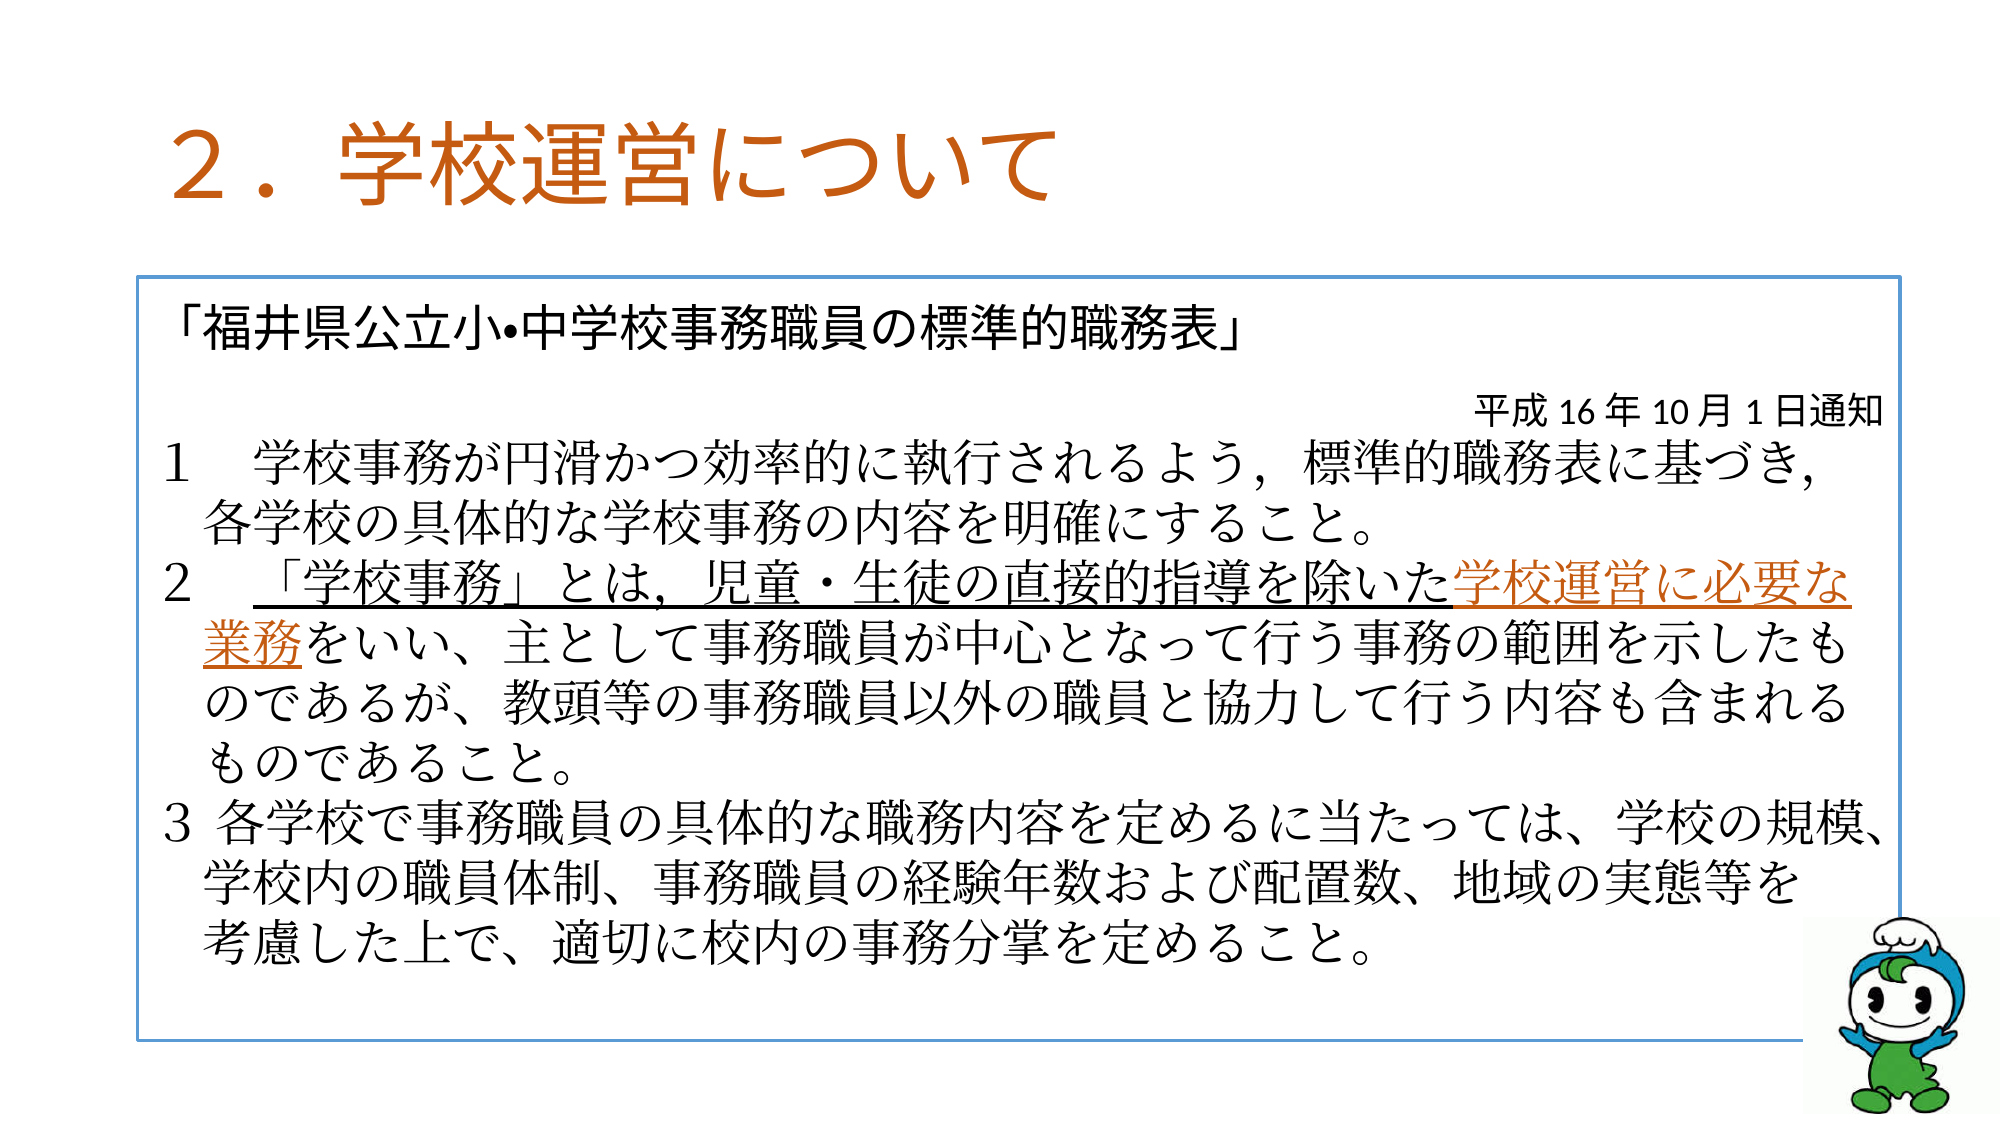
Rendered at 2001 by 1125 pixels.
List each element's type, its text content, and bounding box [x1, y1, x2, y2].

title ２．学校運営について [137, 59, 1863, 277]
list 「福井県公立小・中学校事務職員の標準的職務表」 平成16年10月1日通知 １ 学校事務が円滑かつ効率的に執行されるよう，標準的職務表に基づき， 各学校の具体的な学校事務の内容を明確にすること。 ２ 「学校事務」とは，児童・生徒の直接的指導を除いた学校運営に必要な 業務をいい、主として事務職員が中心となって行う事務の範囲を示したも のであるが、教頭等の事務職員以外の職員と協力して行う内容も含まれる ものであること。 ３ 各学校で事務職員の具体的な職務内容を定めるに当たっては、学校の規模、 学校内の職員体制、事務職員の経験年数および配置数、地域の実態等を 考慮した上で、適切に校内の事務分掌を定めること。 [137, 277, 1900, 1041]
picture [1803, 917, 2000, 1114]
